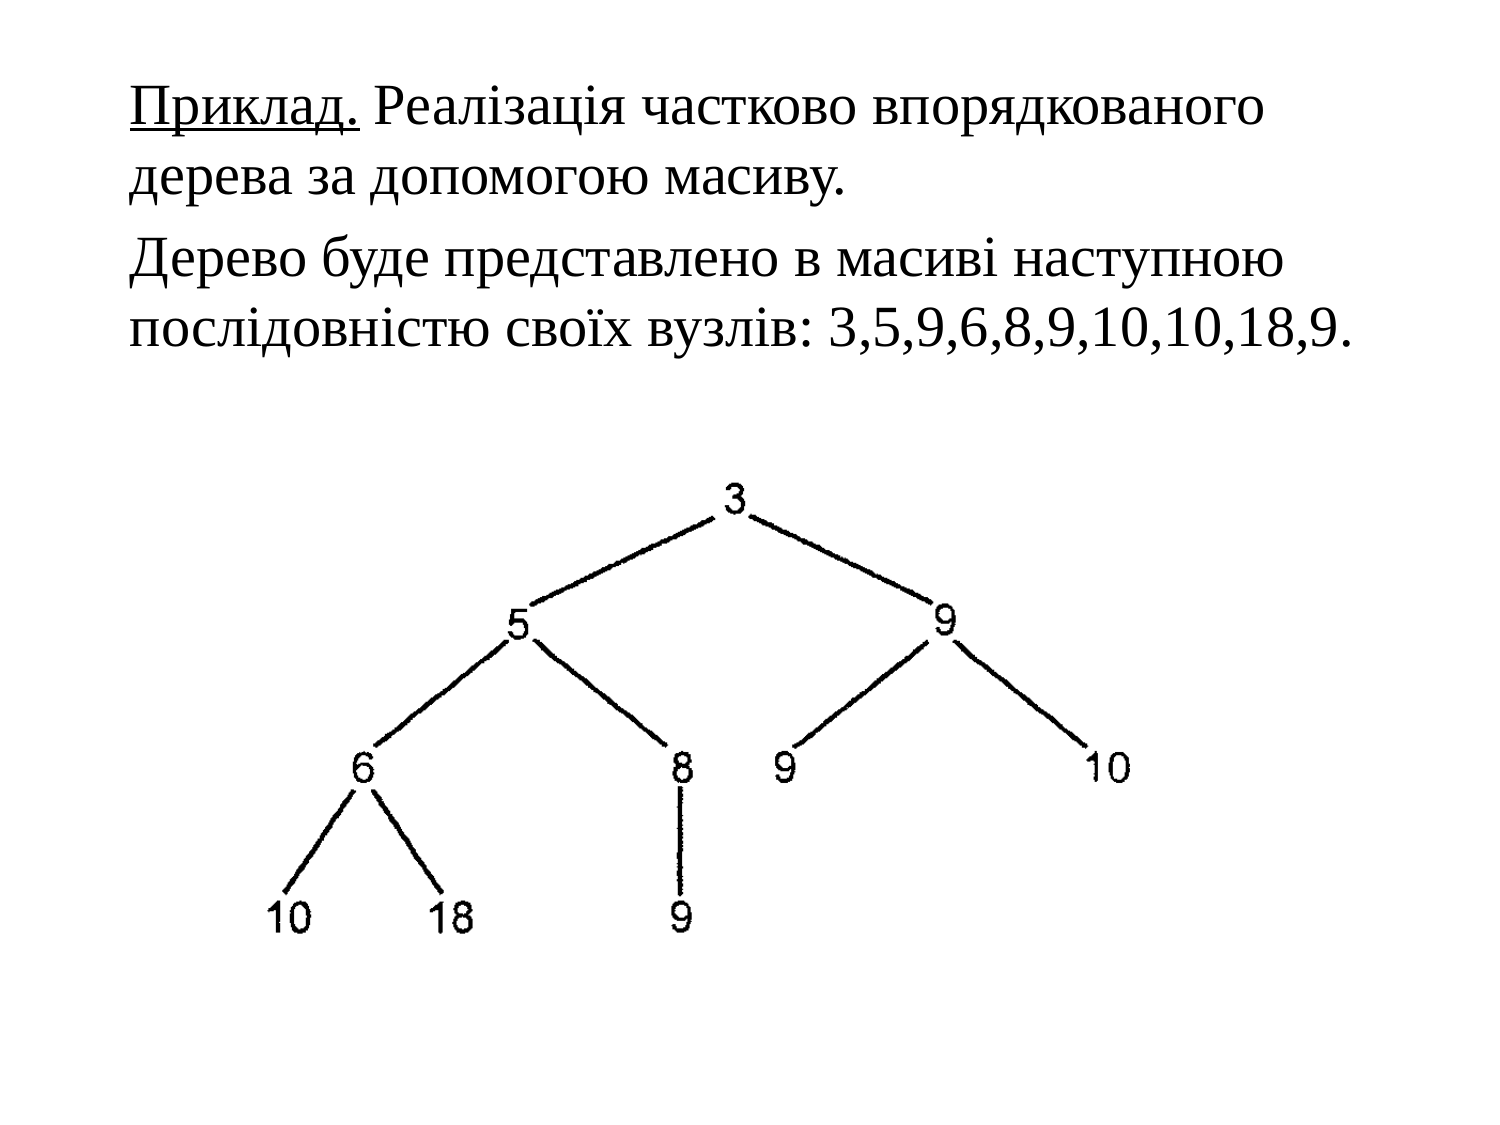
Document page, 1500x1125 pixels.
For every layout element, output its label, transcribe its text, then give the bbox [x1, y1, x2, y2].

picture [245, 456, 1161, 950]
list Приклад. Реалізація частково впорядкованого дерева за допомогою масиву. Дерево буде представлено в масиві наступною послідовністю своїх вузлів: 3,5,9,6,8,9,10,10,18,9. [0, 58, 1466, 434]
